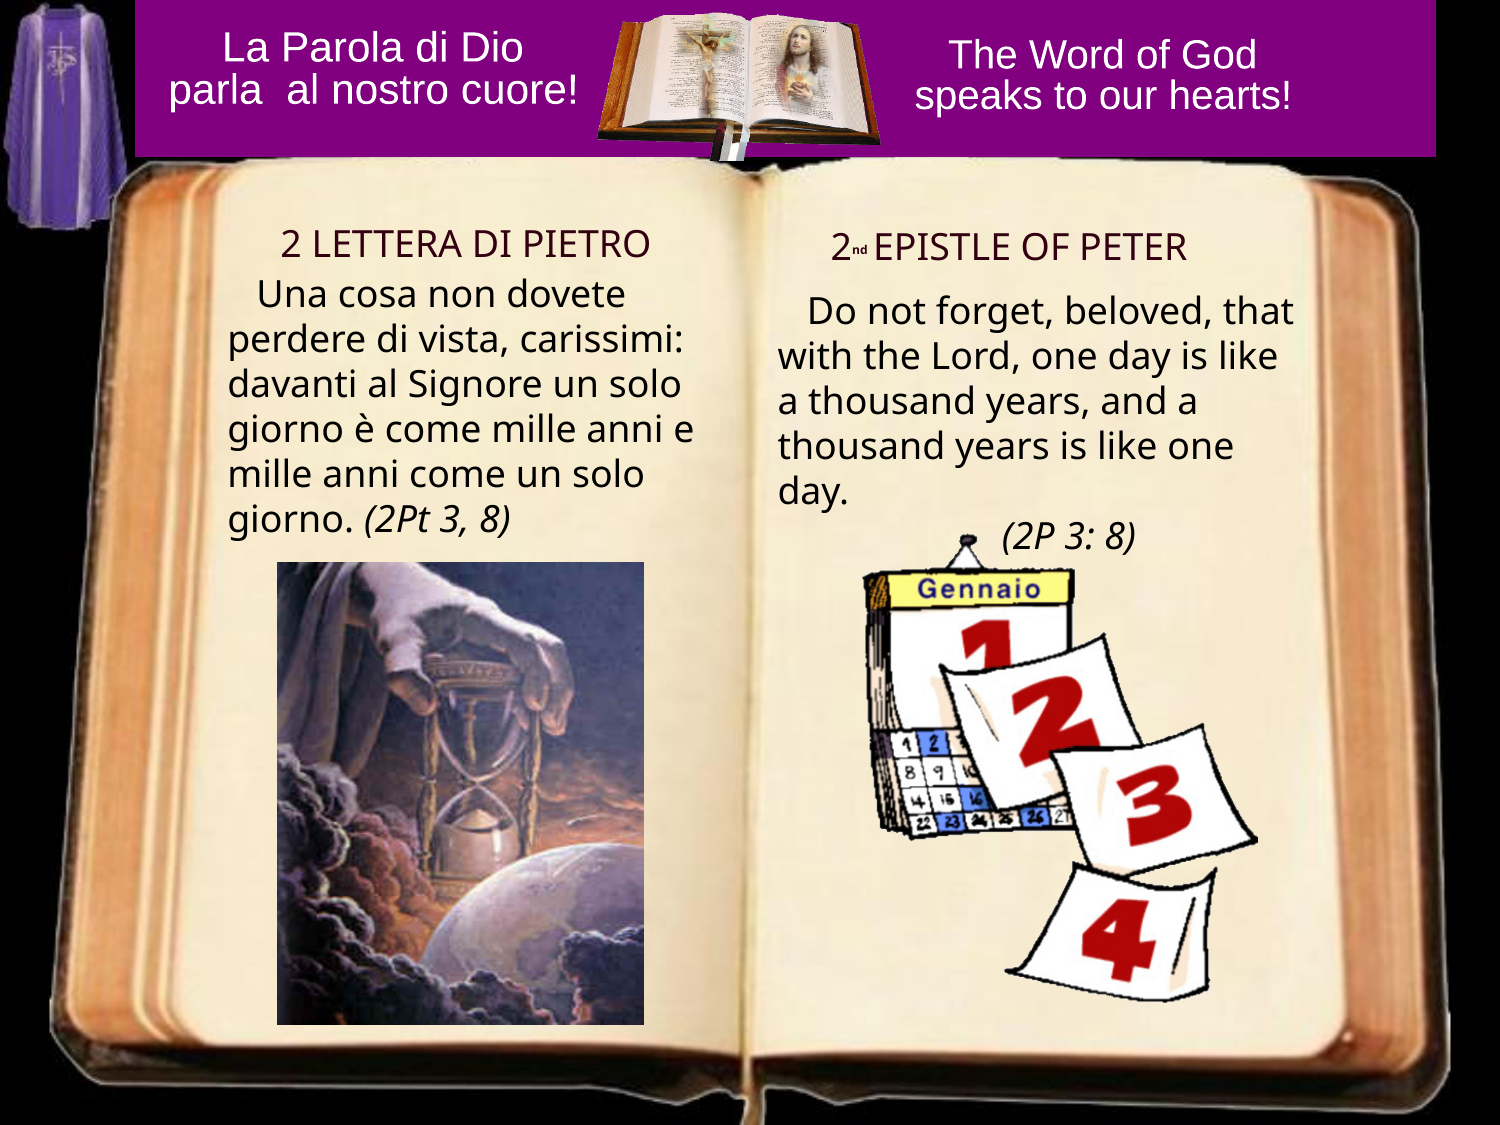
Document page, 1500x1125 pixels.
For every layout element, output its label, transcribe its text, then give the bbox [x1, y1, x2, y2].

title 2nd EPISTLE OF PETER [702, 208, 1316, 279]
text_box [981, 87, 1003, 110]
text_box Do not forget, beloved, that with the Lord, one day is like a thousand years, and a thousand years is like one day. (2P 3: 8) [762, 279, 1316, 565]
text_box 2 LETTERA DI PIETRO [199, 212, 713, 273]
text_box [135, 0, 1435, 157]
picture [0, 0, 1500, 1125]
text_box Una cosa non dovete perdere di vista, carissimi: davanti al Signore un solo giorno è come mille anni e mille anni come un solo giorno. (2Pt 3, 8) [212, 262, 763, 548]
